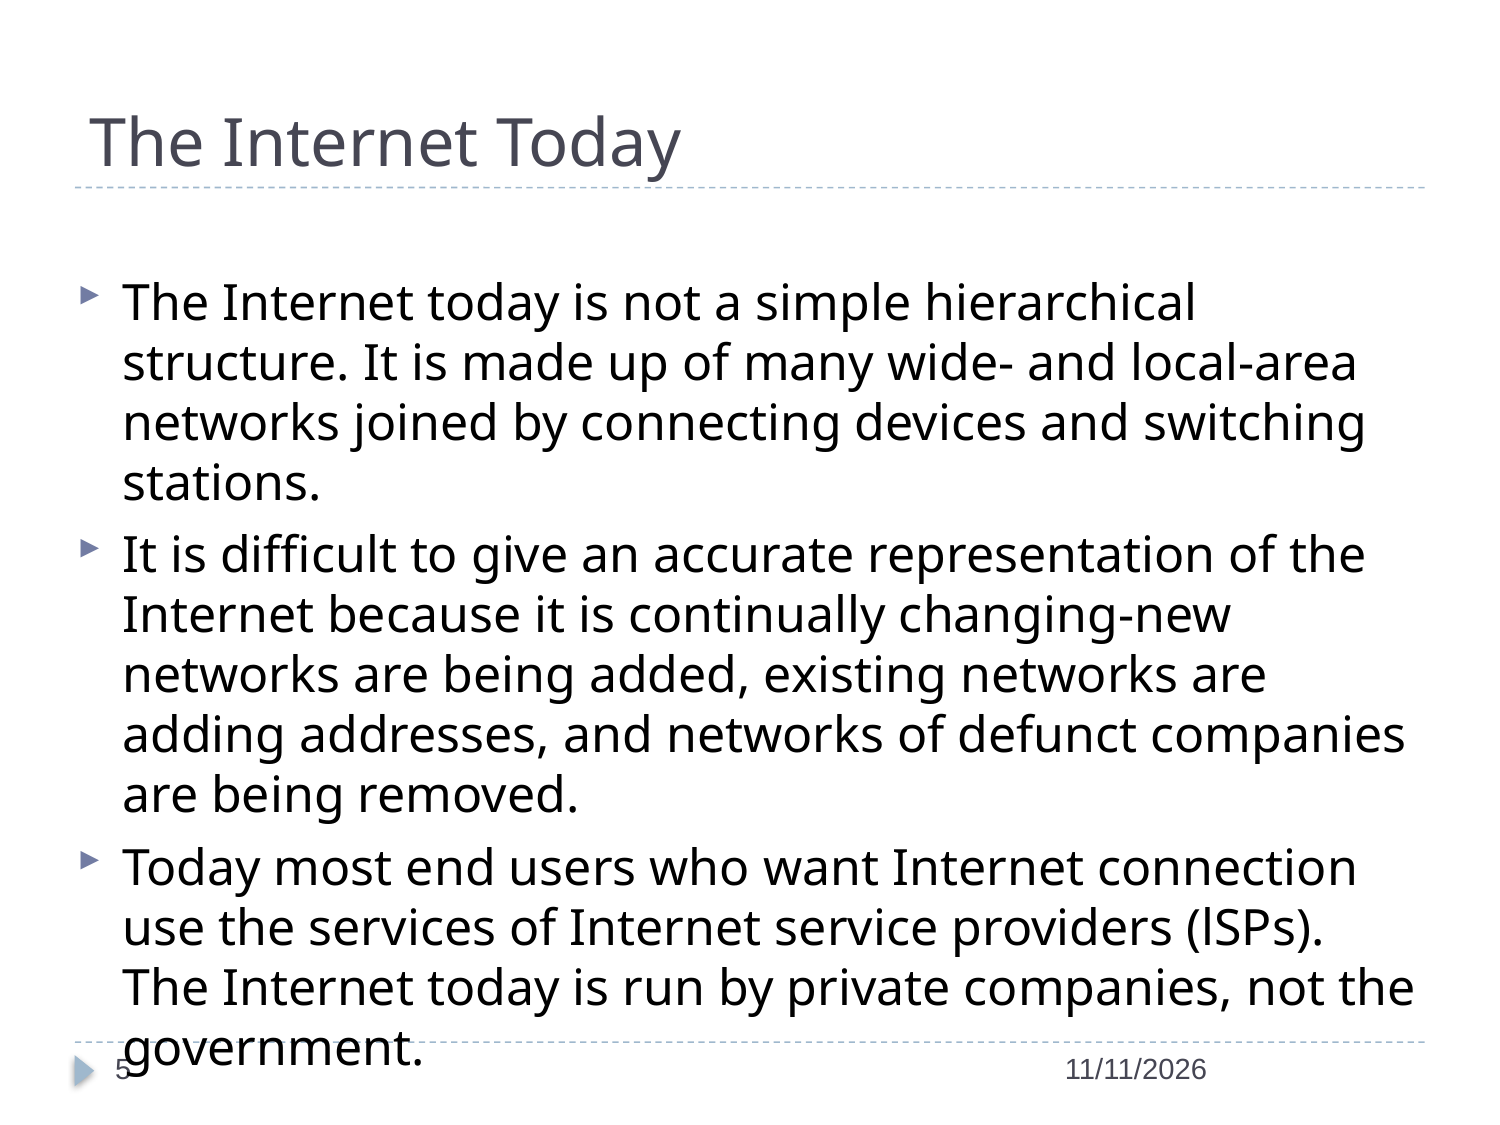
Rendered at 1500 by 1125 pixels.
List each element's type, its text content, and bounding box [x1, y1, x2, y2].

slide_number 5 [100, 1042, 426, 1103]
list The Internet today is not a simple hierarchical structure. It is made up of many wide- and local-area networks joined by connecting devices and switching stations. It is difficult to give an accurate representation of the Internet because it is continually changing-new networks are being added, existing networks are adding addresses, and networks of defunct companies are being removed. Today most end users who want Internet connection use the services of Internet service providers (lSPs). The Internet today is run by private companies, not the government. [62, 262, 1438, 1005]
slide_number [1050, 1042, 1426, 1103]
title The Internet Today [75, 24, 1425, 188]
